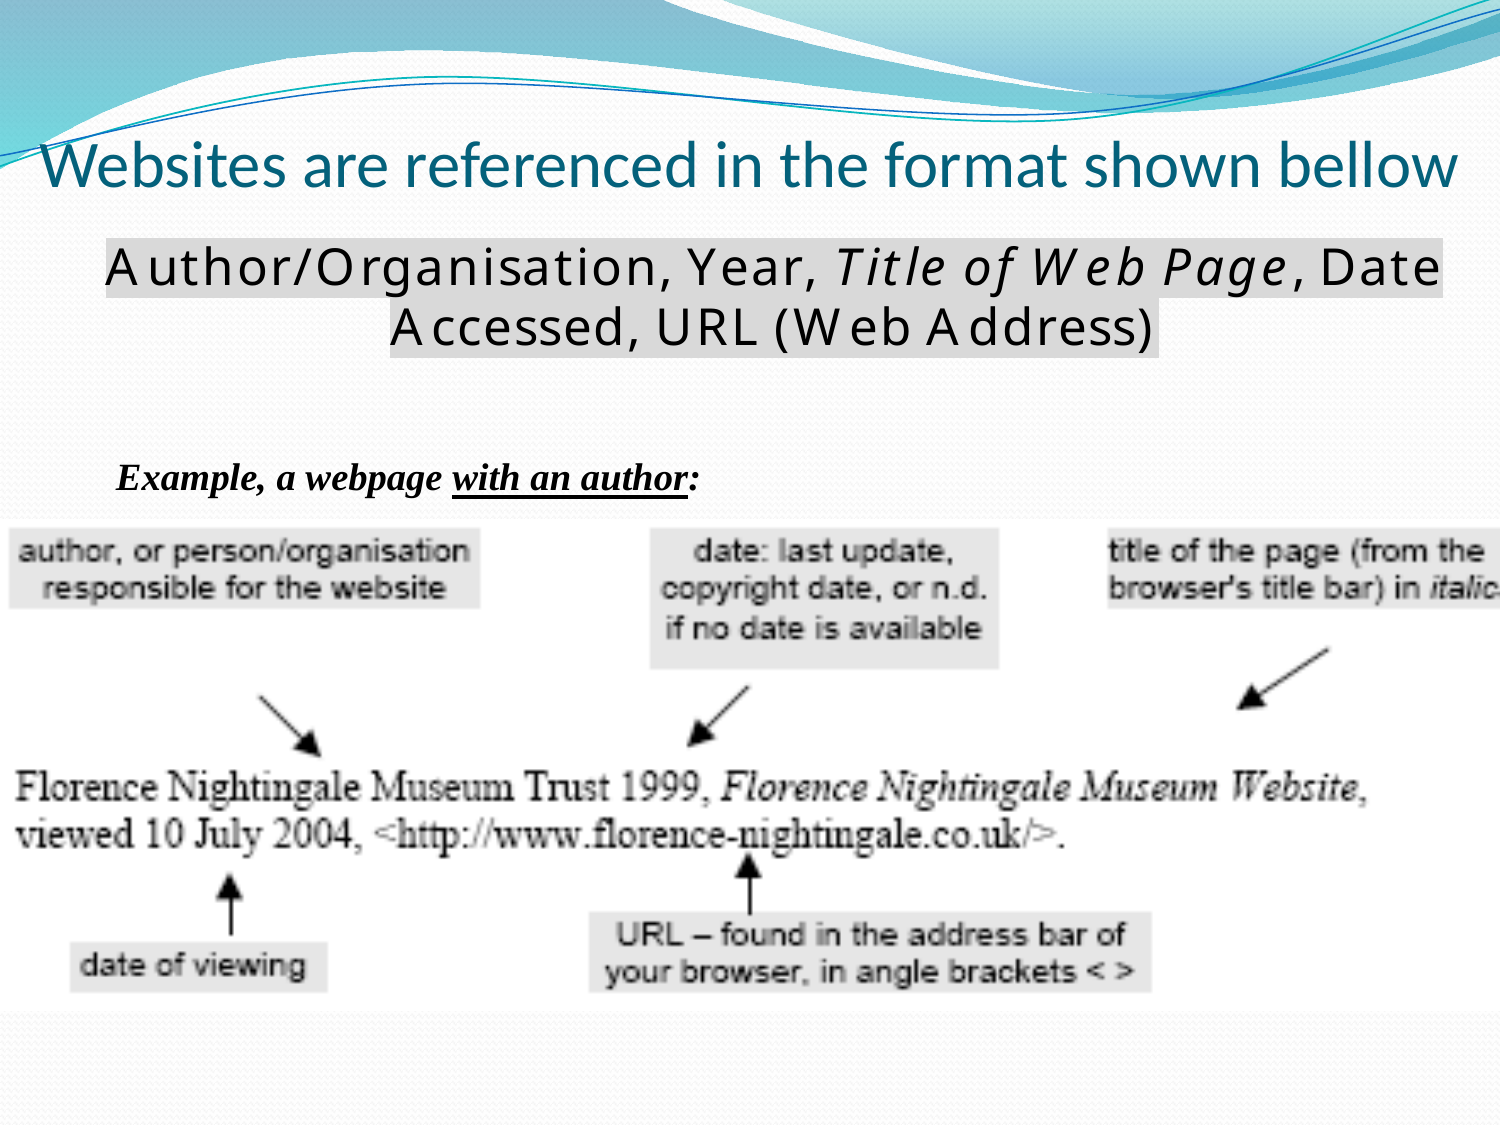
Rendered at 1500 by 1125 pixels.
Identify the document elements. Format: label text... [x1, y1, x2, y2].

text_box Websites are referenced in the format shown bellow [0, 113, 1500, 209]
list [0, 219, 1500, 1012]
